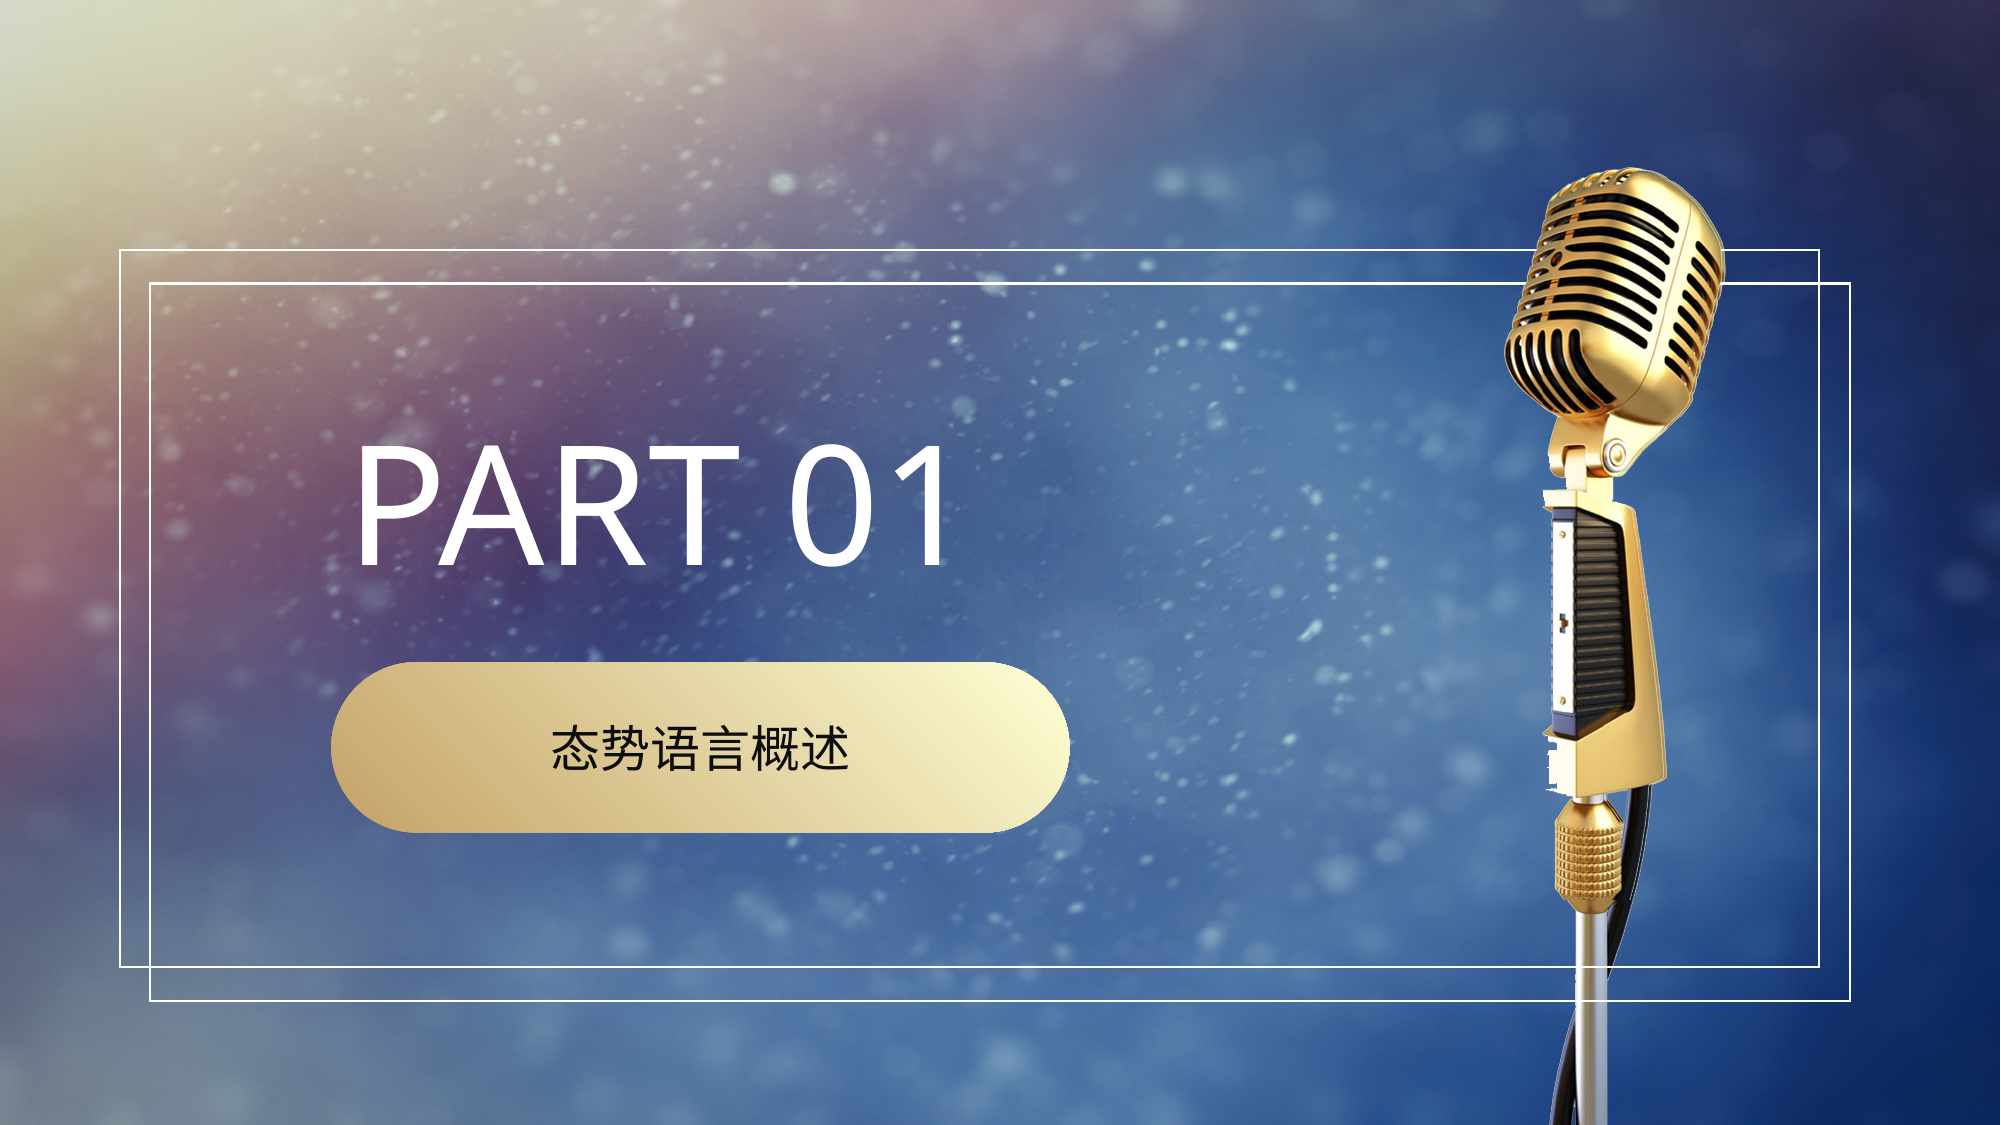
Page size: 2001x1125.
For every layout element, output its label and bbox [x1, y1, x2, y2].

text_box [119, 249, 1181, 968]
picture [0, 0, 2000, 1125]
text_box [149, 968, 1181, 1002]
